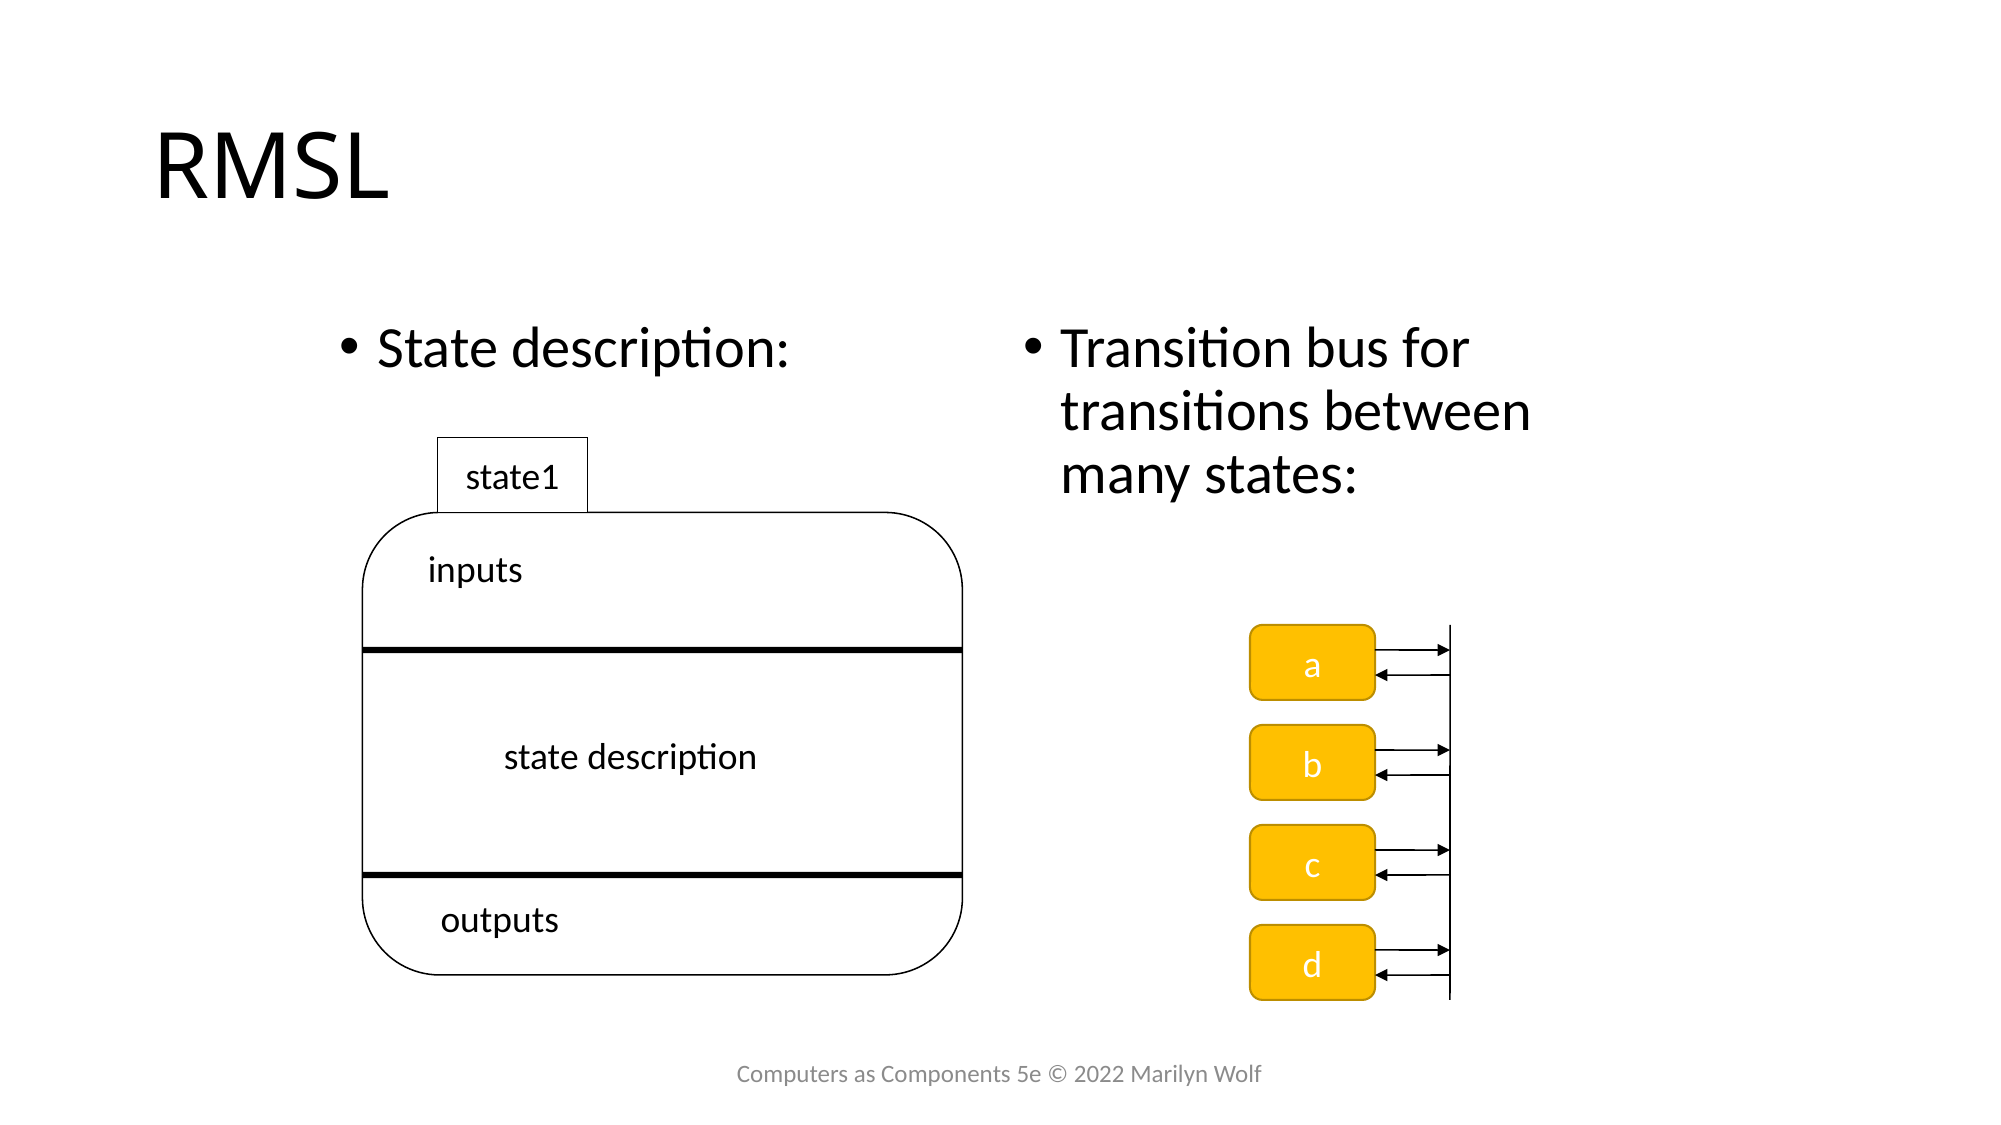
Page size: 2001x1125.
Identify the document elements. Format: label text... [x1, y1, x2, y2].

text_box [1374, 868, 1450, 882]
text_box state1 [437, 437, 588, 513]
text_box a [1248, 623, 1377, 701]
text_box [1374, 743, 1450, 757]
text_box [1374, 943, 1449, 957]
text_box d [1248, 923, 1377, 1001]
text_box c [1248, 823, 1377, 901]
title RMSL [137, 59, 1863, 278]
text_box outputs [425, 887, 575, 948]
footer Computers as Components 5e © 2022 Marilyn Wolf [662, 1042, 1338, 1103]
text_box [1374, 768, 1450, 782]
text_box [1374, 668, 1450, 682]
text_box b [1248, 723, 1377, 801]
text_box [362, 512, 963, 975]
text_box [1374, 968, 1449, 982]
text_box [1374, 643, 1450, 657]
text_box inputs [413, 537, 538, 598]
text_box state description [489, 724, 773, 785]
text_box [1374, 843, 1450, 857]
list Transition bus for transitions between many states: [1008, 309, 1667, 525]
list State description: [324, 309, 984, 413]
